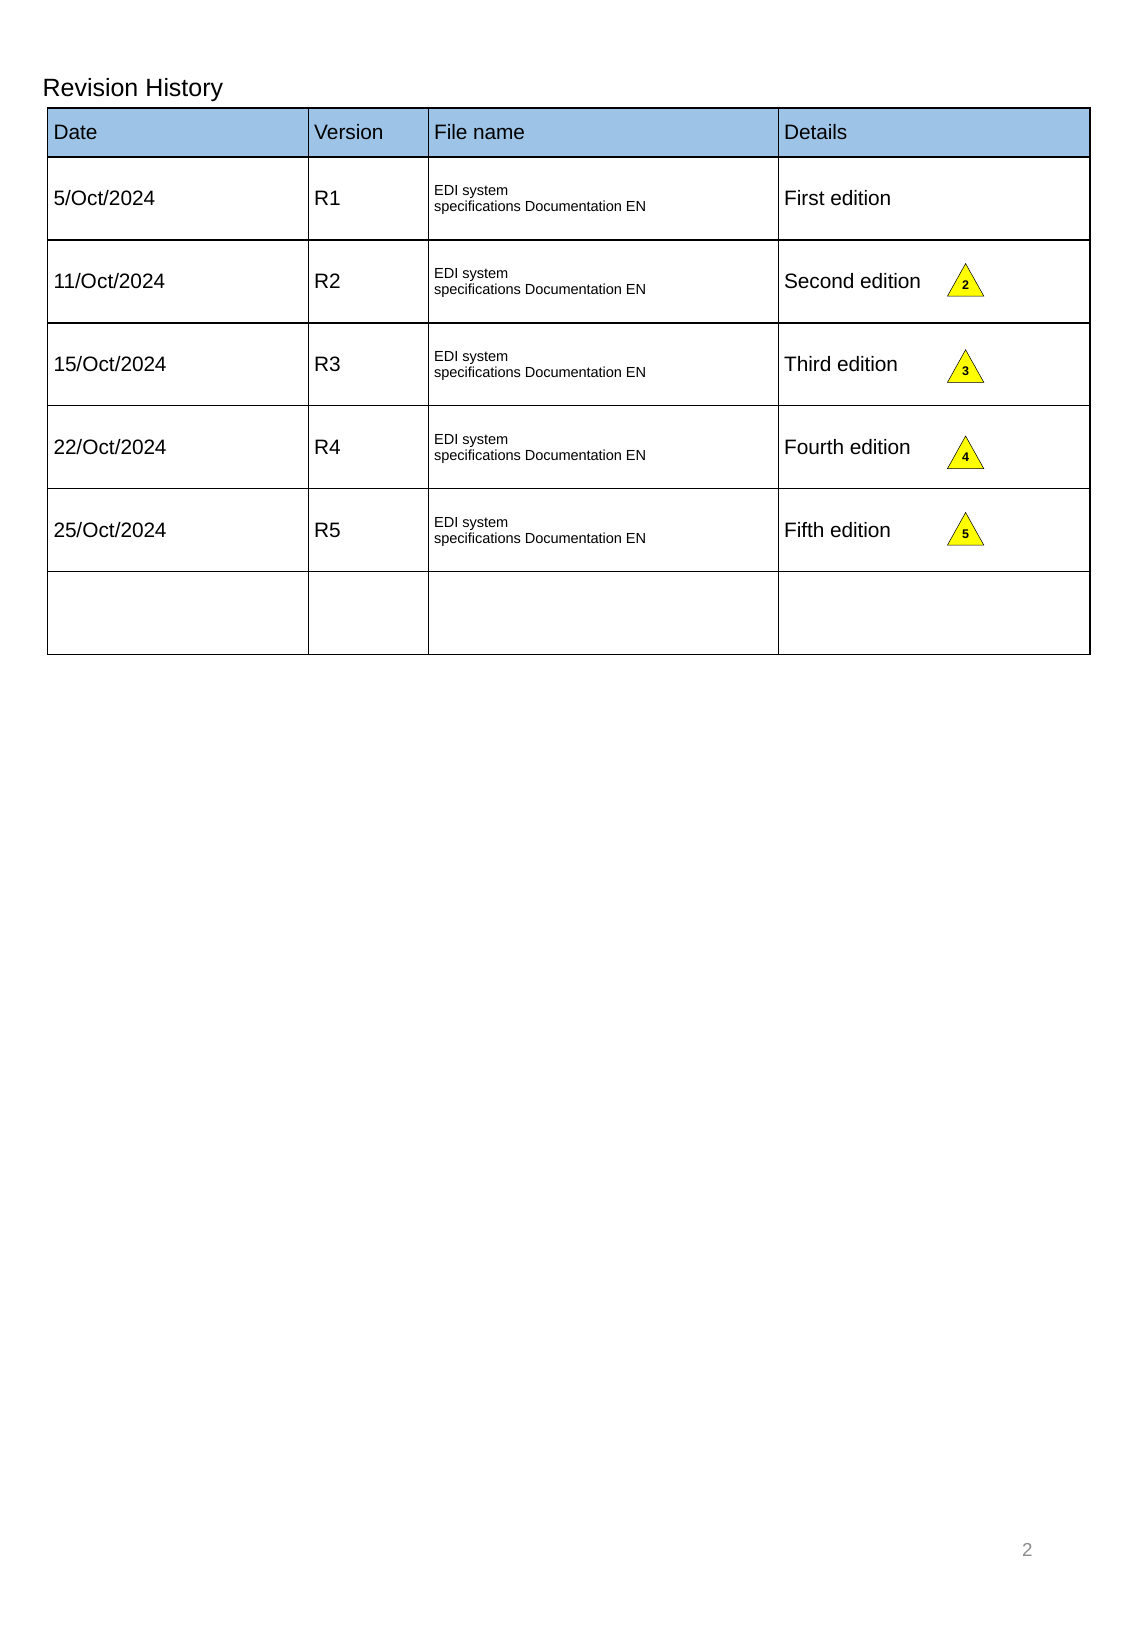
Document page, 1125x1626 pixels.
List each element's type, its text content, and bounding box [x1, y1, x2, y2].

table_header Details [779, 109, 1089, 156]
table_cell 15/Oct/2024 [48, 324, 308, 405]
table_cell [779, 572, 1089, 654]
text_box 2 [945, 261, 986, 298]
table_cell 22/Oct/2024 [48, 406, 308, 488]
table_cell EDI system specifications Documentation EN [429, 489, 778, 571]
table_cell R4 [309, 406, 428, 488]
table_cell EDI system specifications Documentation EN [429, 406, 778, 488]
text_box Revision History [18, 63, 253, 109]
table_header File name [429, 109, 778, 156]
table_cell First edition [779, 158, 1089, 239]
table_cell 5/Oct/2024 [48, 158, 308, 239]
table_cell 11/Oct/2024 [48, 241, 308, 322]
table_header Version [309, 109, 428, 156]
table_cell [48, 572, 308, 654]
slide_number 2 [794, 1506, 1048, 1593]
table_cell EDI system specifications Documentation EN [429, 158, 778, 239]
table_cell 25/Oct/2024 [48, 489, 308, 571]
table_cell R2 [309, 241, 428, 322]
table_cell Fifth edition [779, 489, 1089, 571]
table_cell Second edition [779, 241, 1089, 322]
table_cell EDI system specifications Documentation EN [429, 324, 778, 405]
text_box 5 [945, 510, 986, 547]
table_cell R1 [309, 158, 428, 239]
table_cell R3 [309, 324, 428, 405]
table_cell [429, 572, 778, 654]
table_cell Third edition [779, 324, 1089, 405]
table_cell R5 [309, 489, 428, 571]
table_cell Fourth edition [779, 406, 1089, 488]
table_cell [309, 572, 428, 654]
text_box 4 [945, 433, 986, 470]
table_header Date [48, 109, 308, 156]
table_cell EDI system specifications Documentation EN [429, 241, 778, 322]
text_box 3 [945, 347, 986, 384]
